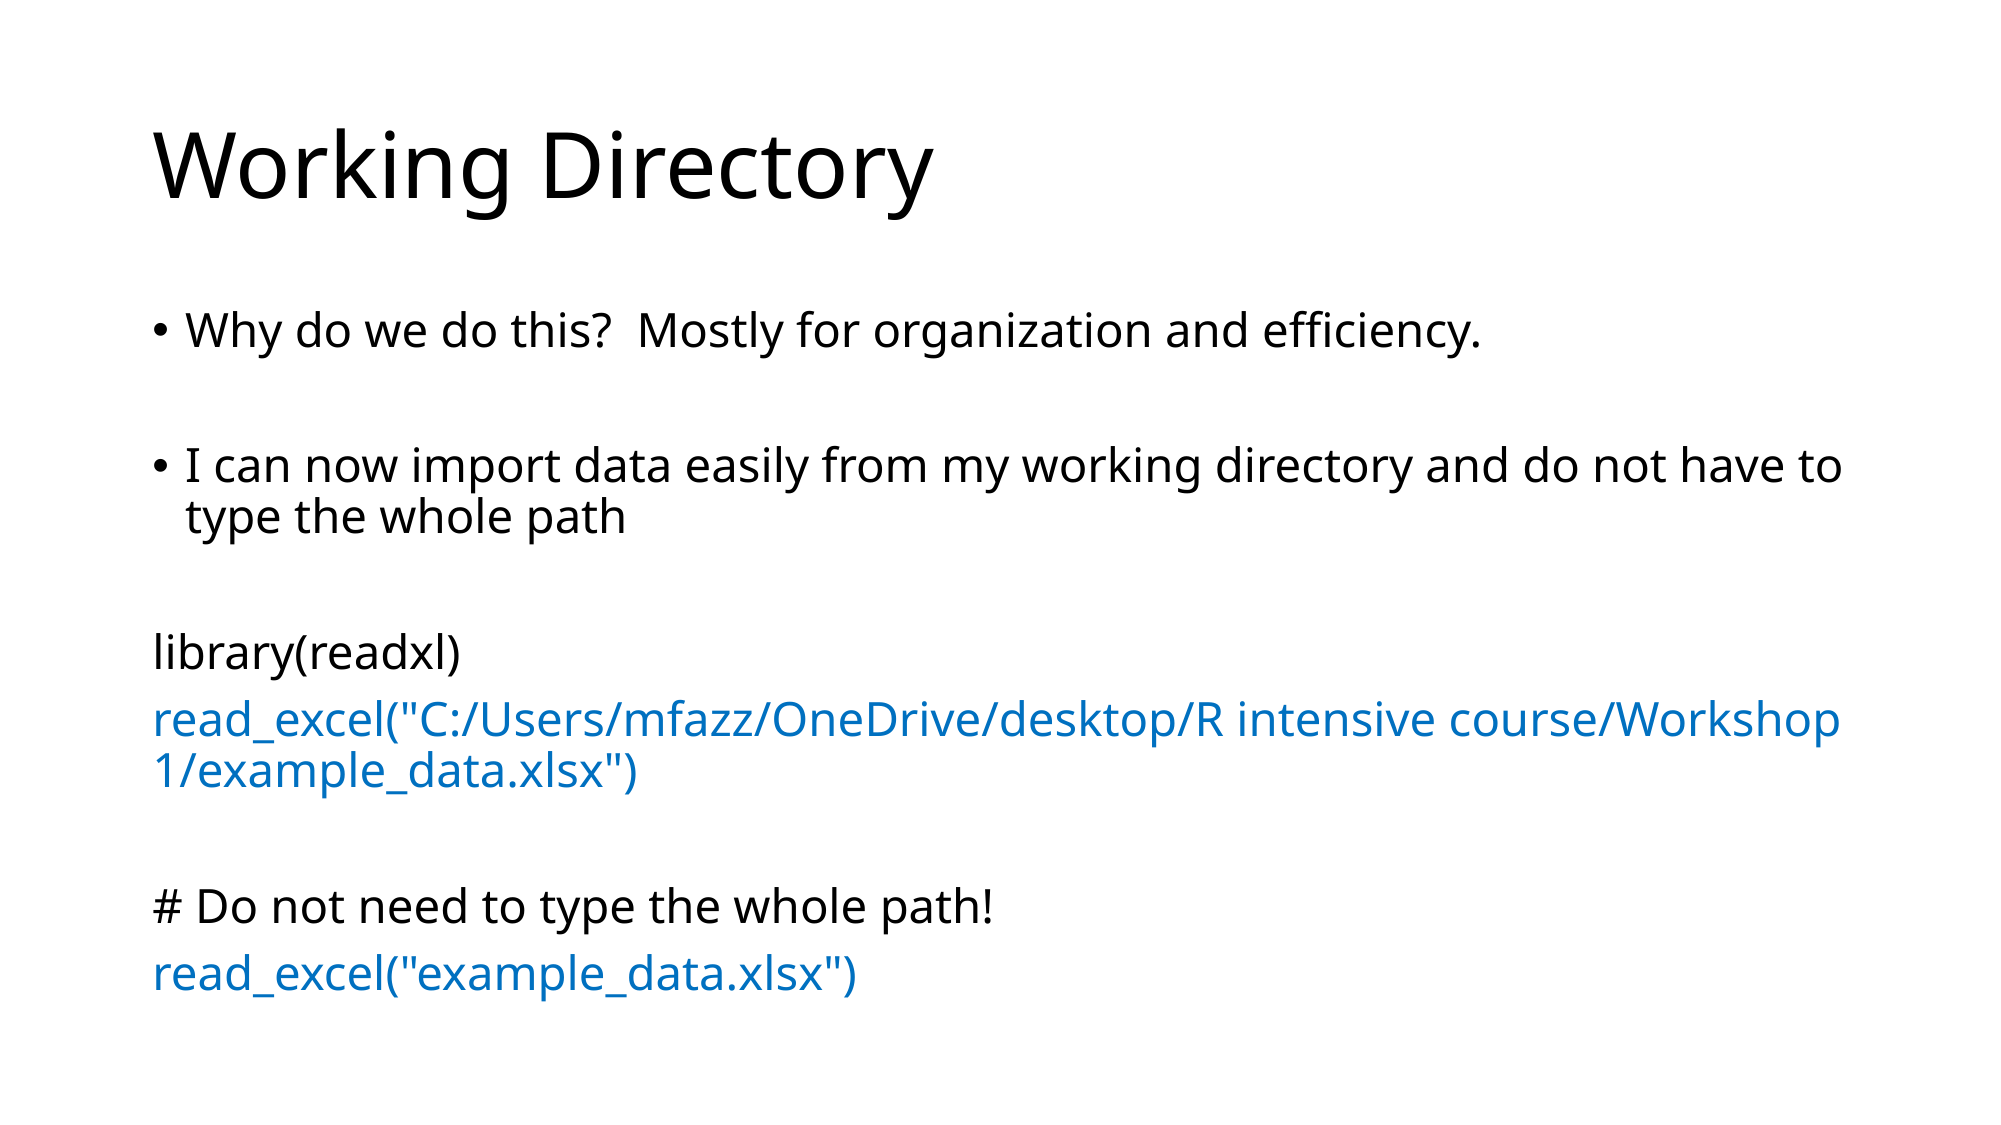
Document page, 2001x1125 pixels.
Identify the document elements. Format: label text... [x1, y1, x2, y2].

title Working Directory [137, 59, 1863, 278]
list Why do we do this? Mostly for organization and efficiency. I can now import data easily from my working directory and do not have to type the whole path library(readxl) read_excel("C:/Users/mfazz/OneDrive/desktop/R intensive course/Workshop 1/example_data.xlsx") # Do not need to type the whole path! read_excel("example_data.xlsx") [137, 299, 1863, 1014]
